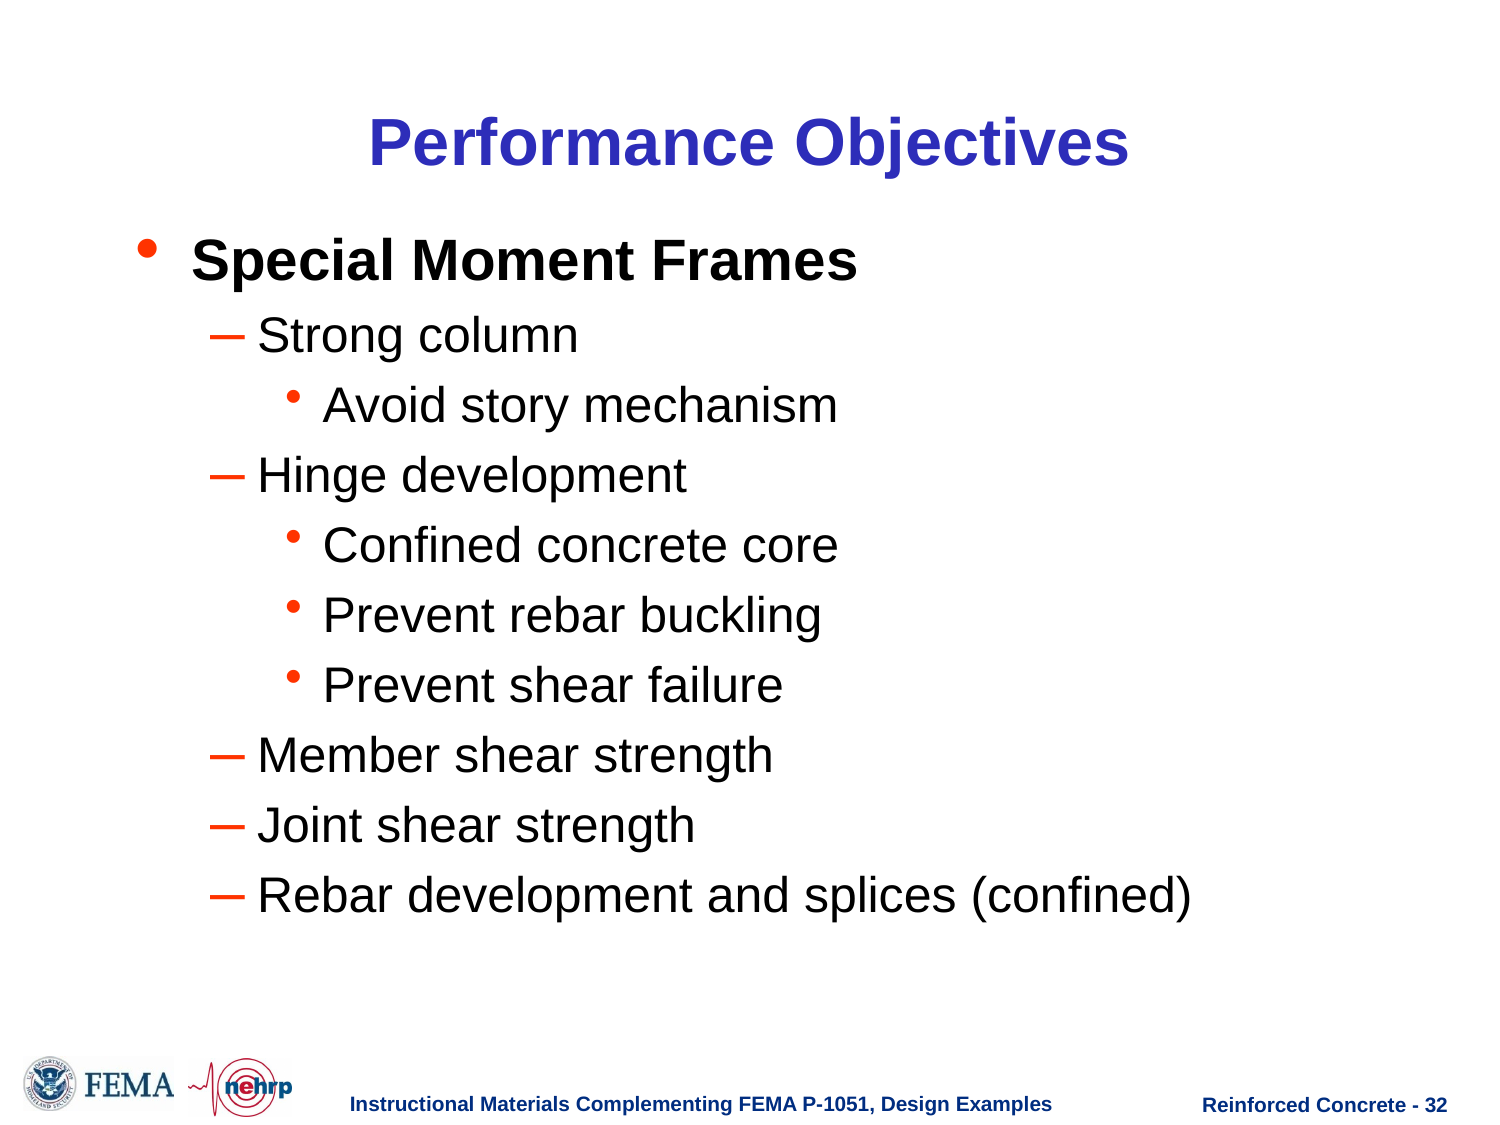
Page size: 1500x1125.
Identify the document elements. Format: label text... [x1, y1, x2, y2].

list Special Moment Frames Strong column Avoid story mechanism Hinge development Confined concrete core Prevent rebar buckling Prevent shear failure Member shear strength Joint shear strength Rebar development and splices (confined) [120, 214, 1471, 958]
title Performance Objectives [74, 44, 1426, 233]
picture [188, 1058, 292, 1117]
picture [23, 1056, 174, 1111]
footer Instructional Materials Complementing FEMA P-1051, Design Examples [334, 1087, 1104, 1124]
